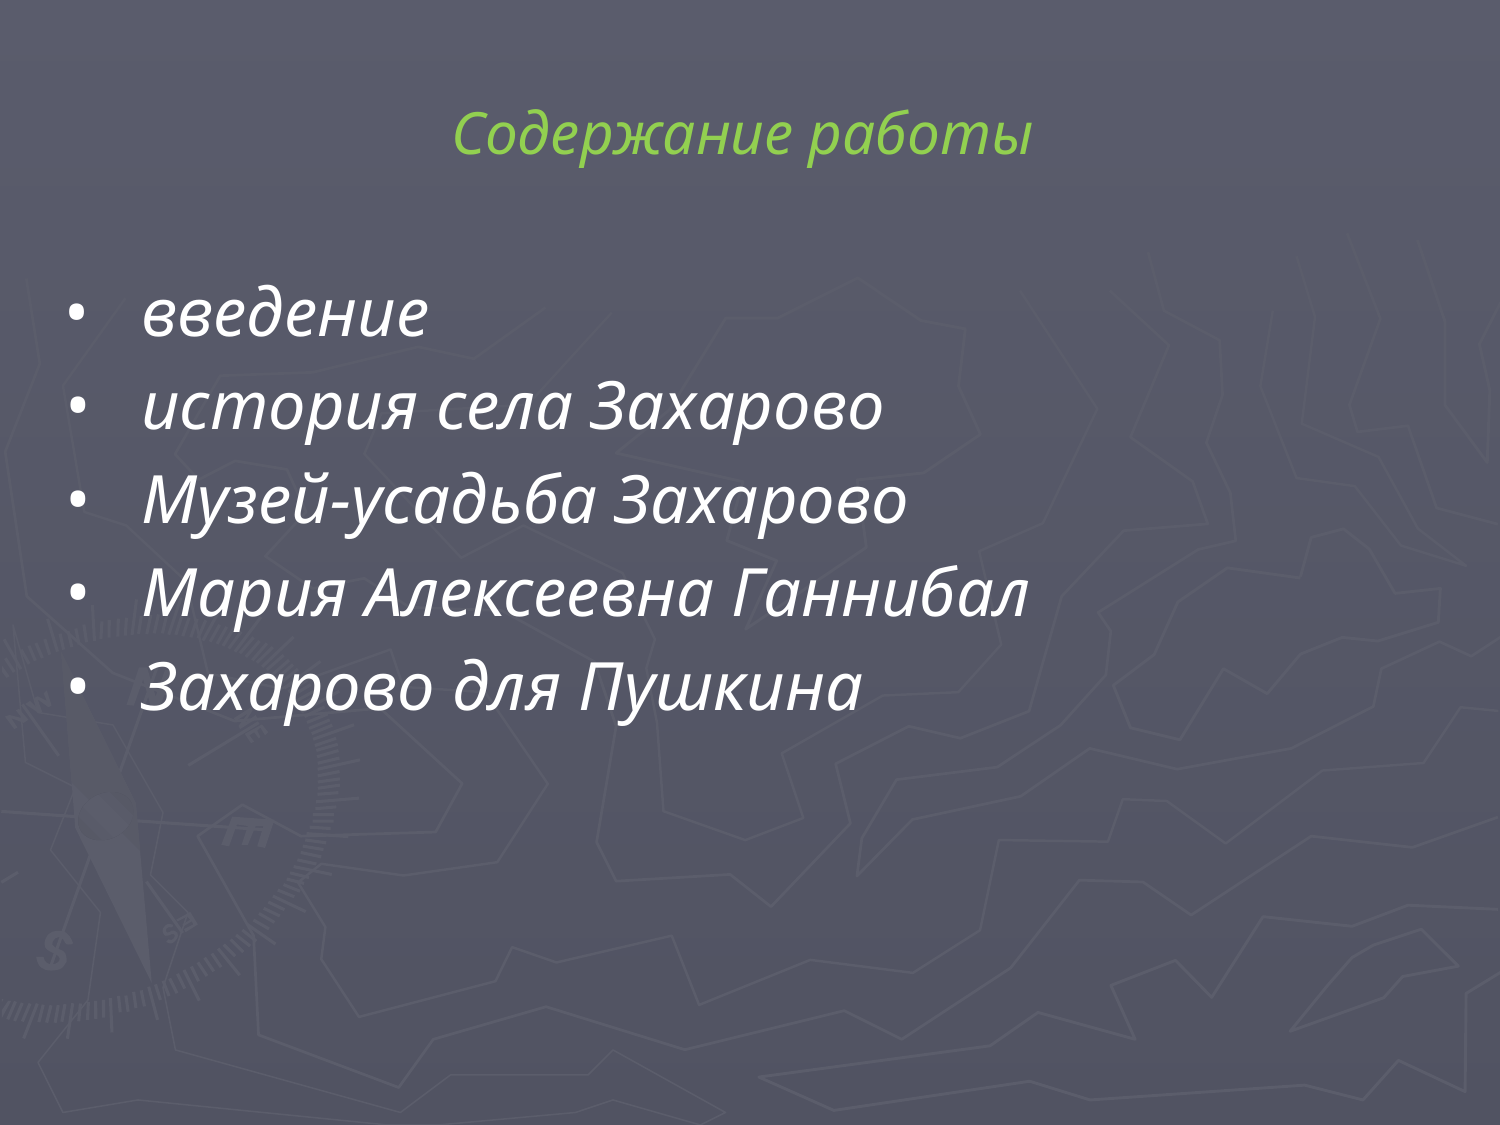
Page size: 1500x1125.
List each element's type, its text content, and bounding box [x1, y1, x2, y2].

title Содержание работы [49, 37, 1451, 226]
list • введение • история села Захарово • Музей-усадьба Захарово • Мария Алексеевна Ганнибал • Захарово для Пушкина [49, 262, 1451, 1001]
